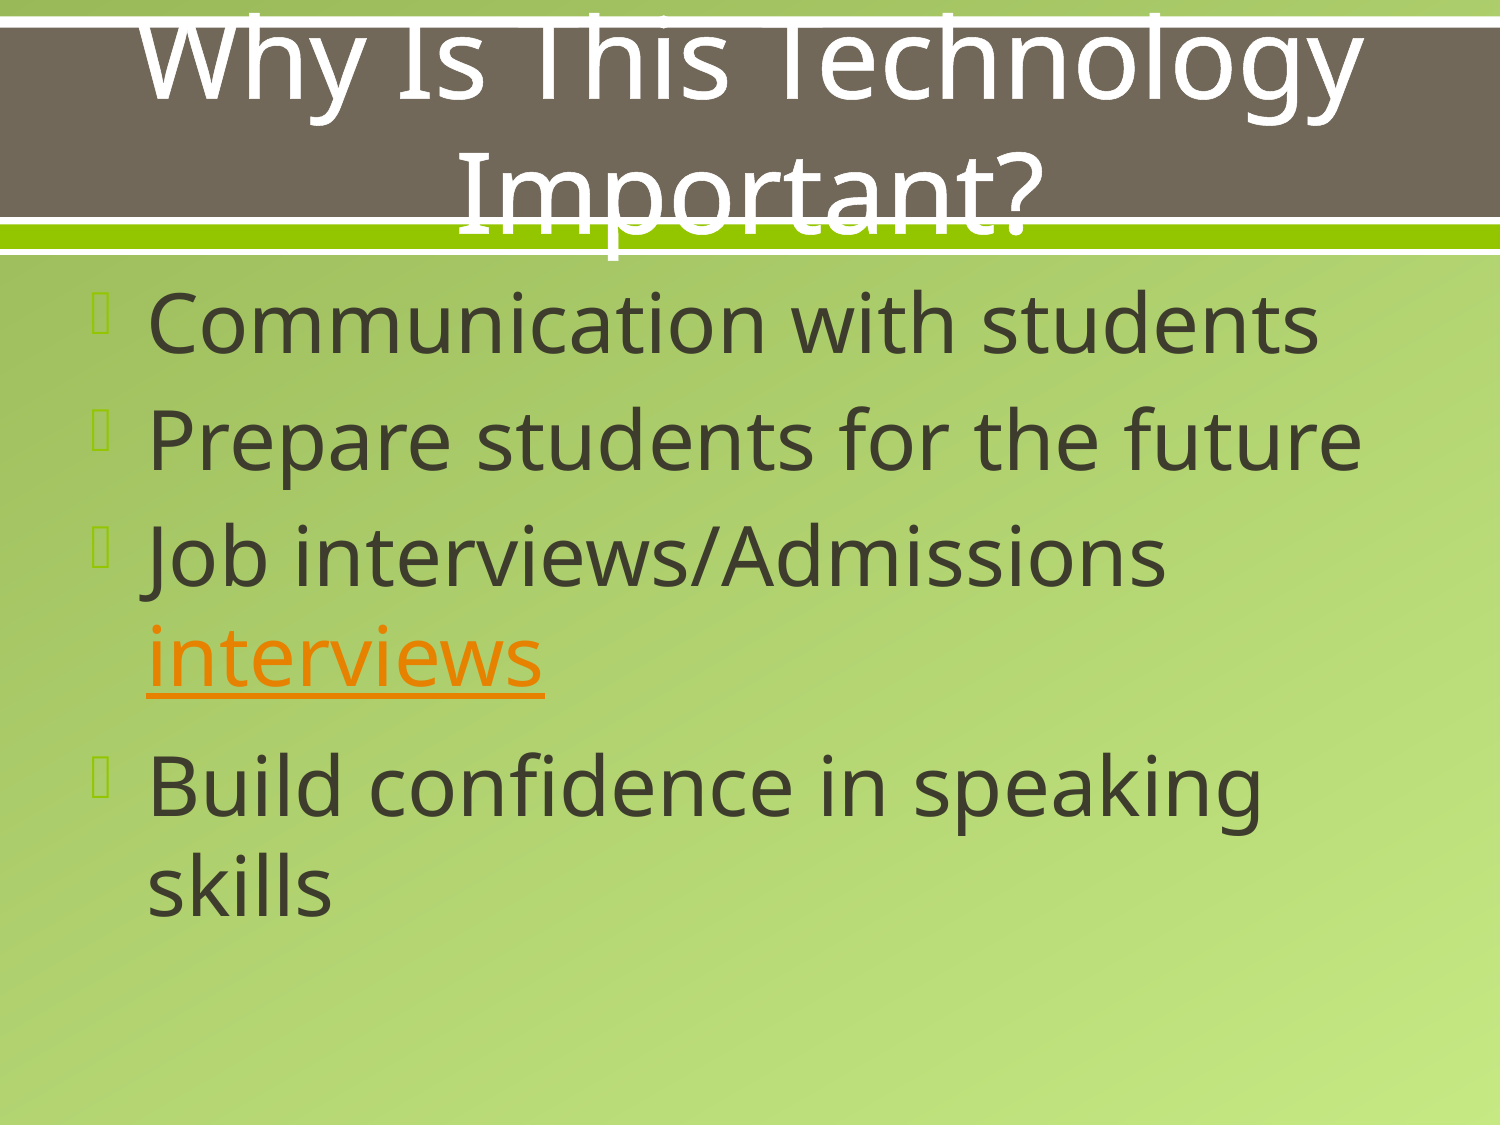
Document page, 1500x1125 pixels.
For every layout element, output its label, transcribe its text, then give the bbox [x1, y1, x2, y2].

title Why Is This Technology Important? [75, 29, 1425, 213]
list Communication with students Prepare students for the future Job interviews/Admissions interviews Build confidence in speaking skills [74, 262, 1426, 1006]
